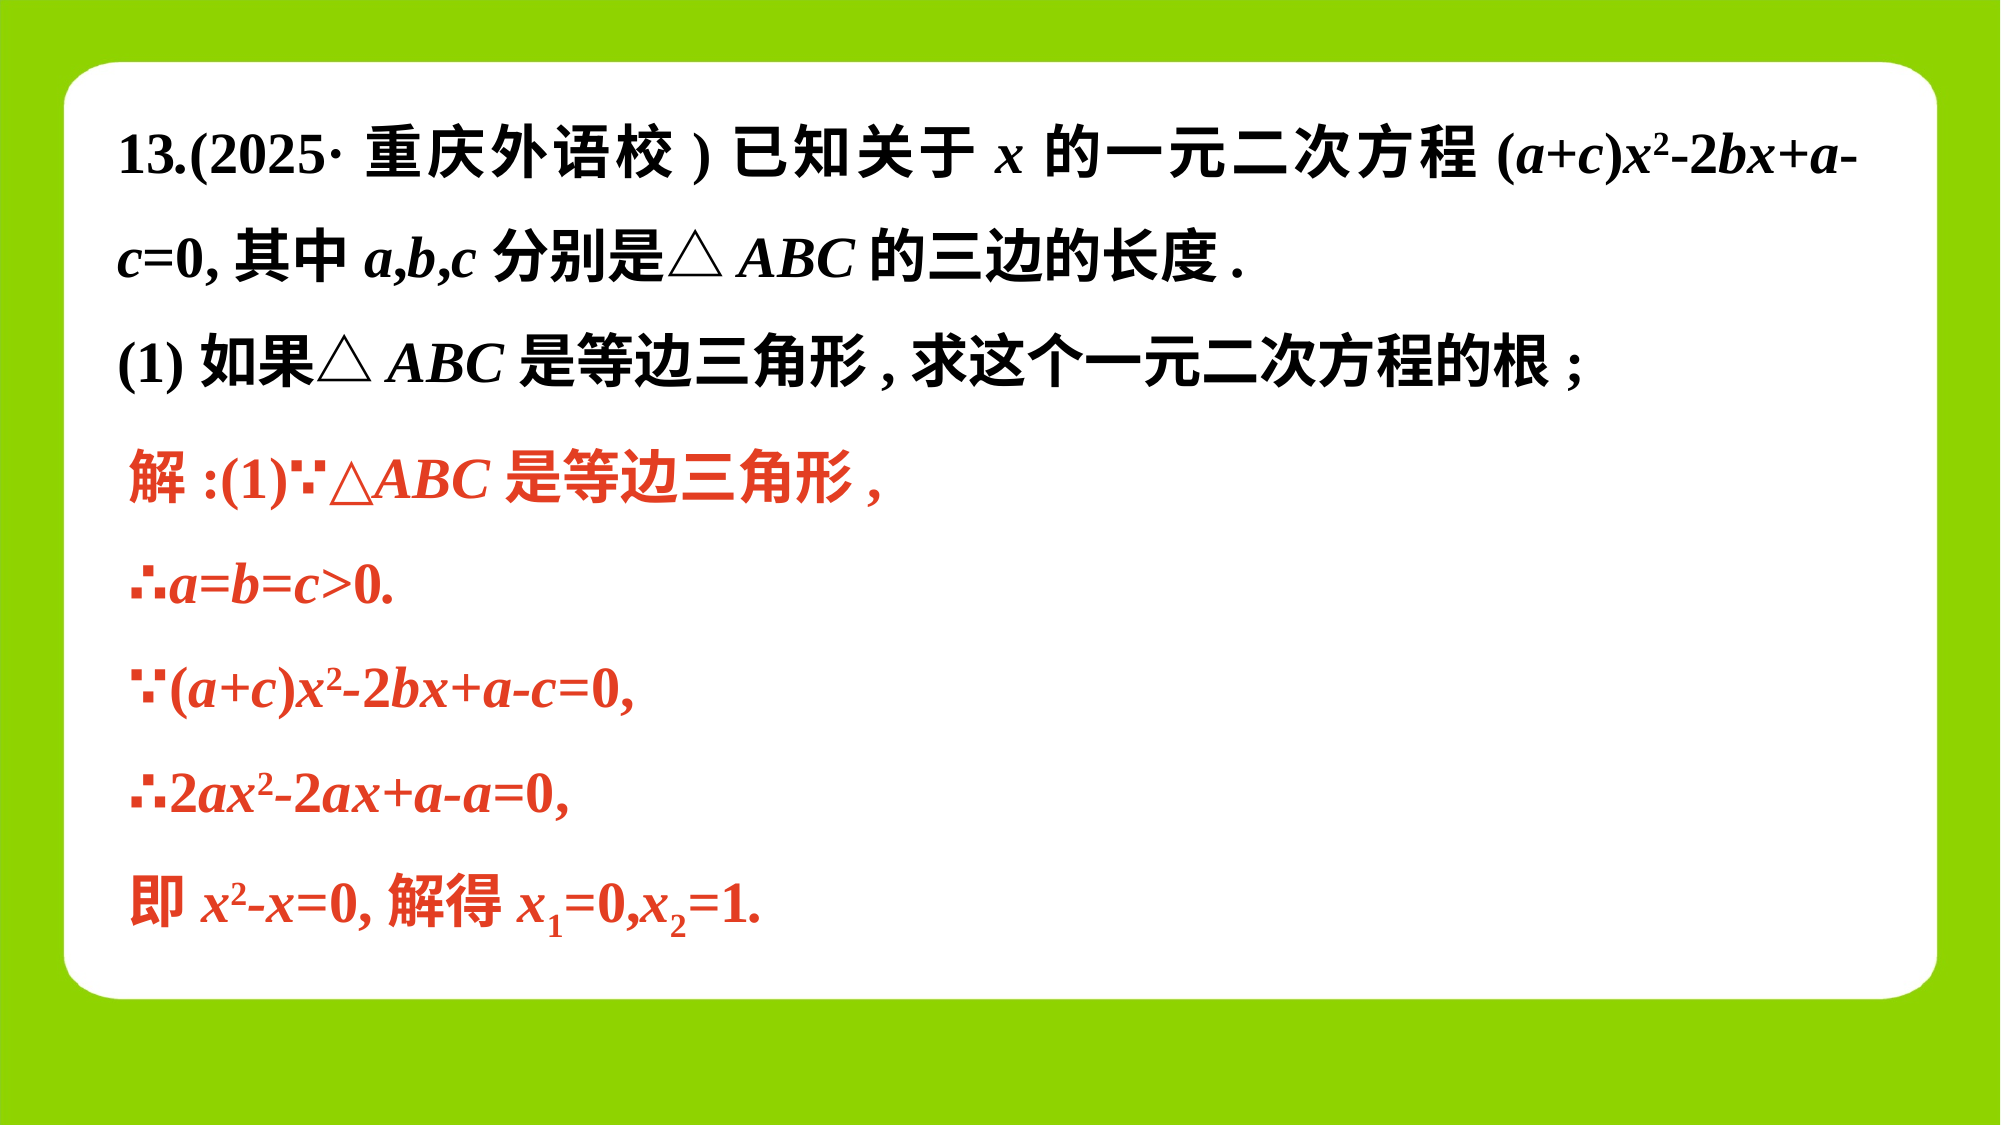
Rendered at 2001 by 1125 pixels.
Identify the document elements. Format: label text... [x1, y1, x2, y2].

text_box 13.(2025·重庆外语校)已知关于x的一元二次方程(a+c)x2-2bx+a-c=0,其中a,b,c分别是△ABC的三边的长度. (1)如果△ABC是等边三角形,求这个一元二次方程的根; [102, 72, 1874, 402]
picture [0, 0, 2001, 1125]
text_box 解:(1)∵△ABC是等边三角形, ∴a=b=c>0. ∵(a+c)x2-2bx+a-c=0, ∴2ax2-2ax+a-a=0, 即x2-x=0,解得x1=0,x2=1. [114, 397, 1059, 952]
